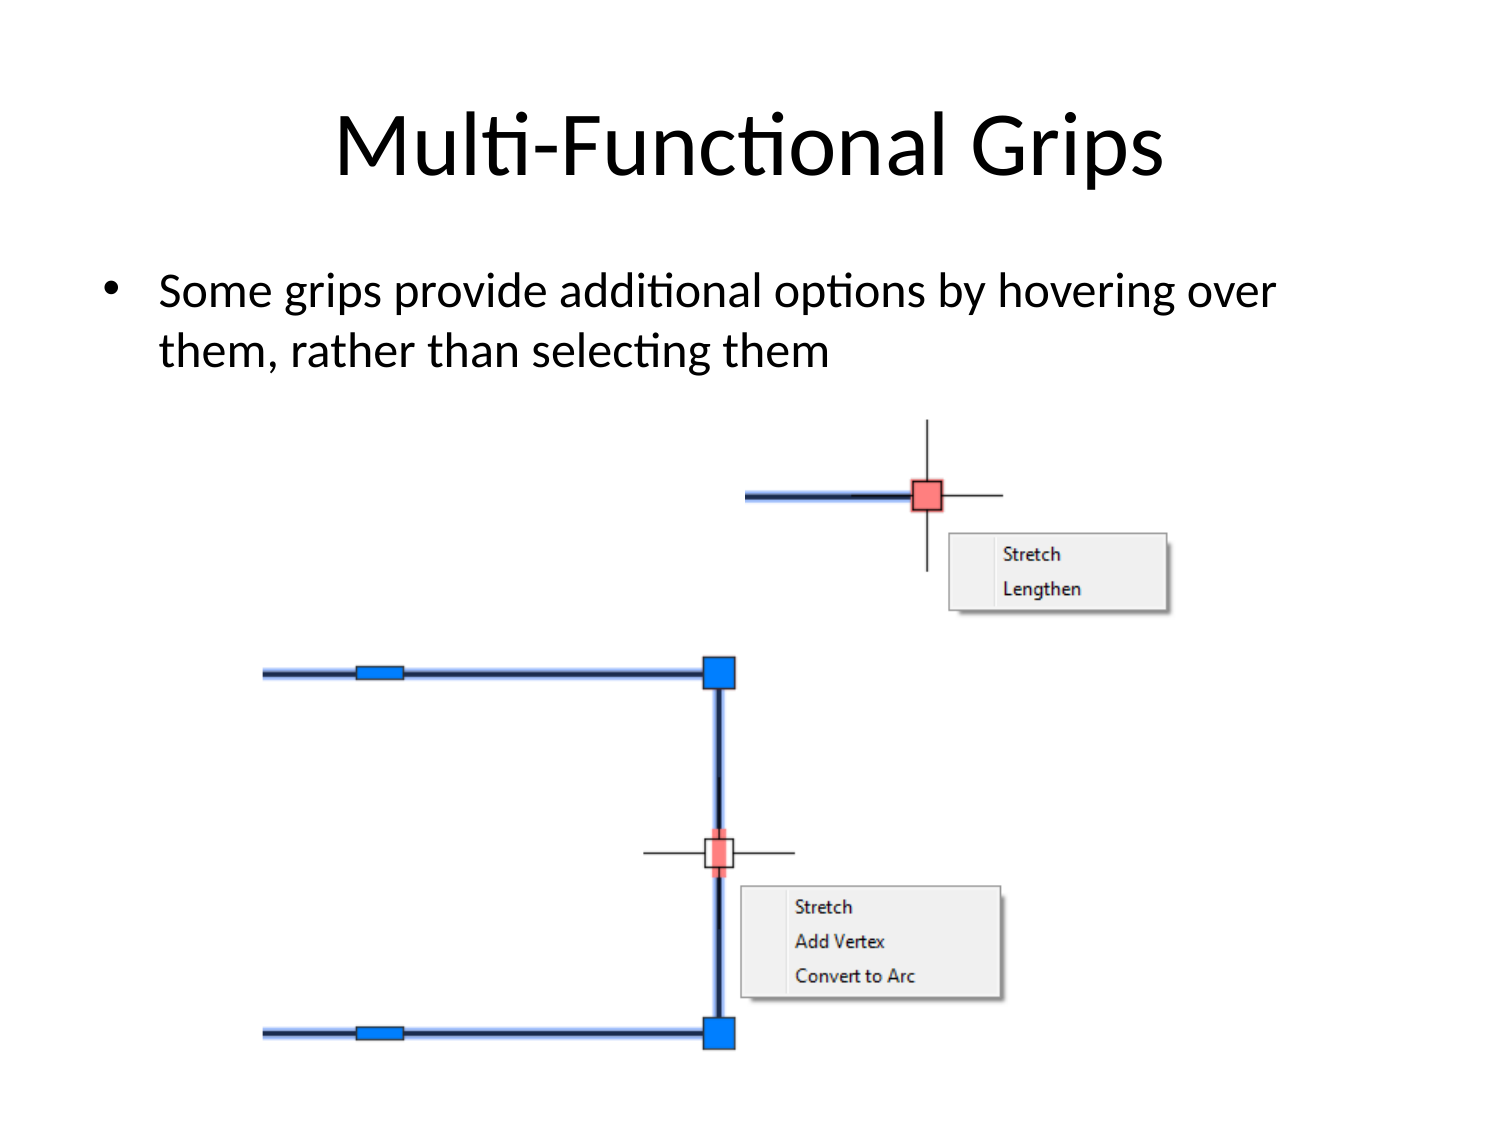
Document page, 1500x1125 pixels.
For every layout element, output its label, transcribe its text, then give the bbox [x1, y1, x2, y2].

list Some grips provide additional options by hovering over them, rather than selecting them [87, 249, 1313, 950]
picture [745, 412, 1185, 627]
title Multi-Functional Grips [75, 45, 1425, 233]
picture [262, 649, 1025, 1059]
